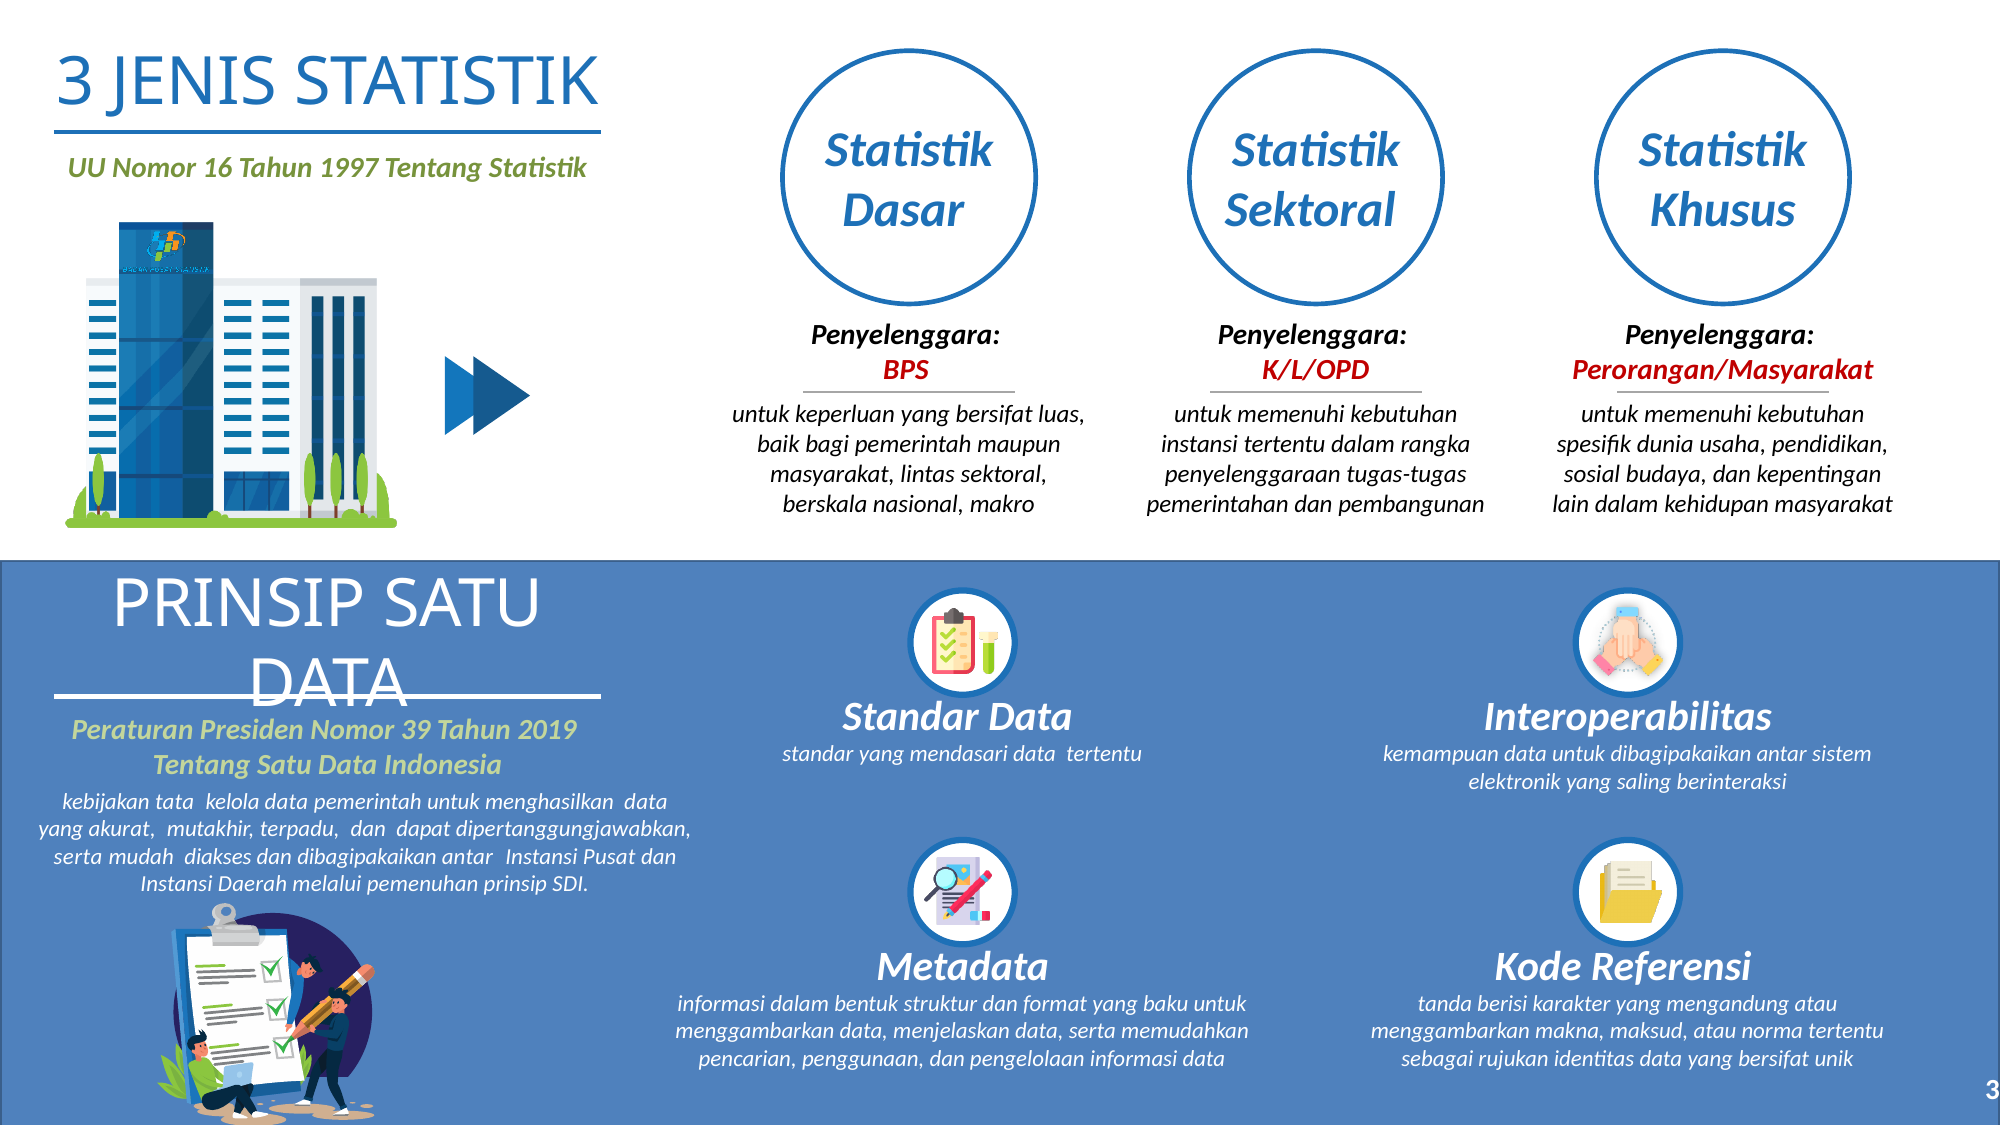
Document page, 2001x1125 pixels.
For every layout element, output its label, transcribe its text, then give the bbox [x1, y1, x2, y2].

text_box [1612, 244, 1834, 307]
text_box Penyelenggara: BPS untuk keperluan yang bersifat luas, baik bagi pemerintah maupun masyarakat, lintas sektoral, berskala nasional, makro [717, 308, 1101, 526]
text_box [1320, 590, 1936, 803]
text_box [655, 590, 1270, 776]
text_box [444, 355, 531, 436]
slide_number 3 [1550, 1070, 2000, 1125]
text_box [1320, 839, 1936, 1081]
text_box Statistik Sektoral [1189, 109, 1443, 244]
text_box [1205, 244, 1427, 307]
text_box Statistik Dasar [782, 109, 1036, 244]
picture [64, 227, 397, 528]
text_box [1206, 48, 1426, 109]
text_box [0, 0, 2000, 562]
text_box [1613, 48, 1833, 109]
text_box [0, 591, 684, 789]
text_box [798, 244, 1020, 307]
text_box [655, 839, 1270, 1081]
picture [1599, 861, 1662, 924]
text_box kebijakan tata kelola data pemerintah untuk menghasilkan data yang akurat, mutakhir, terpadu, dan dapat dipertanggungjawabkan, serta mudah diakses dan dibagipakaikan antar Instansi Pusat dan Instansi Daerah melalui pemenuhan prinsip SDI. [23, 784, 708, 904]
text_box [0, 29, 684, 227]
text_box [800, 48, 1019, 109]
text_box Penyelenggara: Perorangan/Masyarakat untuk memenuhi kebutuhan spesifik dunia usaha, pendidikan, sosial budaya, dan kepentingan lain dalam kehidupan masyarakat [1531, 308, 1915, 526]
text_box [0, 562, 2000, 1125]
picture [924, 857, 992, 925]
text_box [156, 902, 376, 1125]
text_box Penyelenggara: K/L/OPD untuk memenuhi kebutuhan instansi tertentu dalam rangka penyelenggaraan tugas-tugas pemerintahan dan pembangunan [1124, 308, 1508, 526]
picture [932, 608, 998, 674]
text_box Statistik Khusus [1596, 109, 1850, 244]
